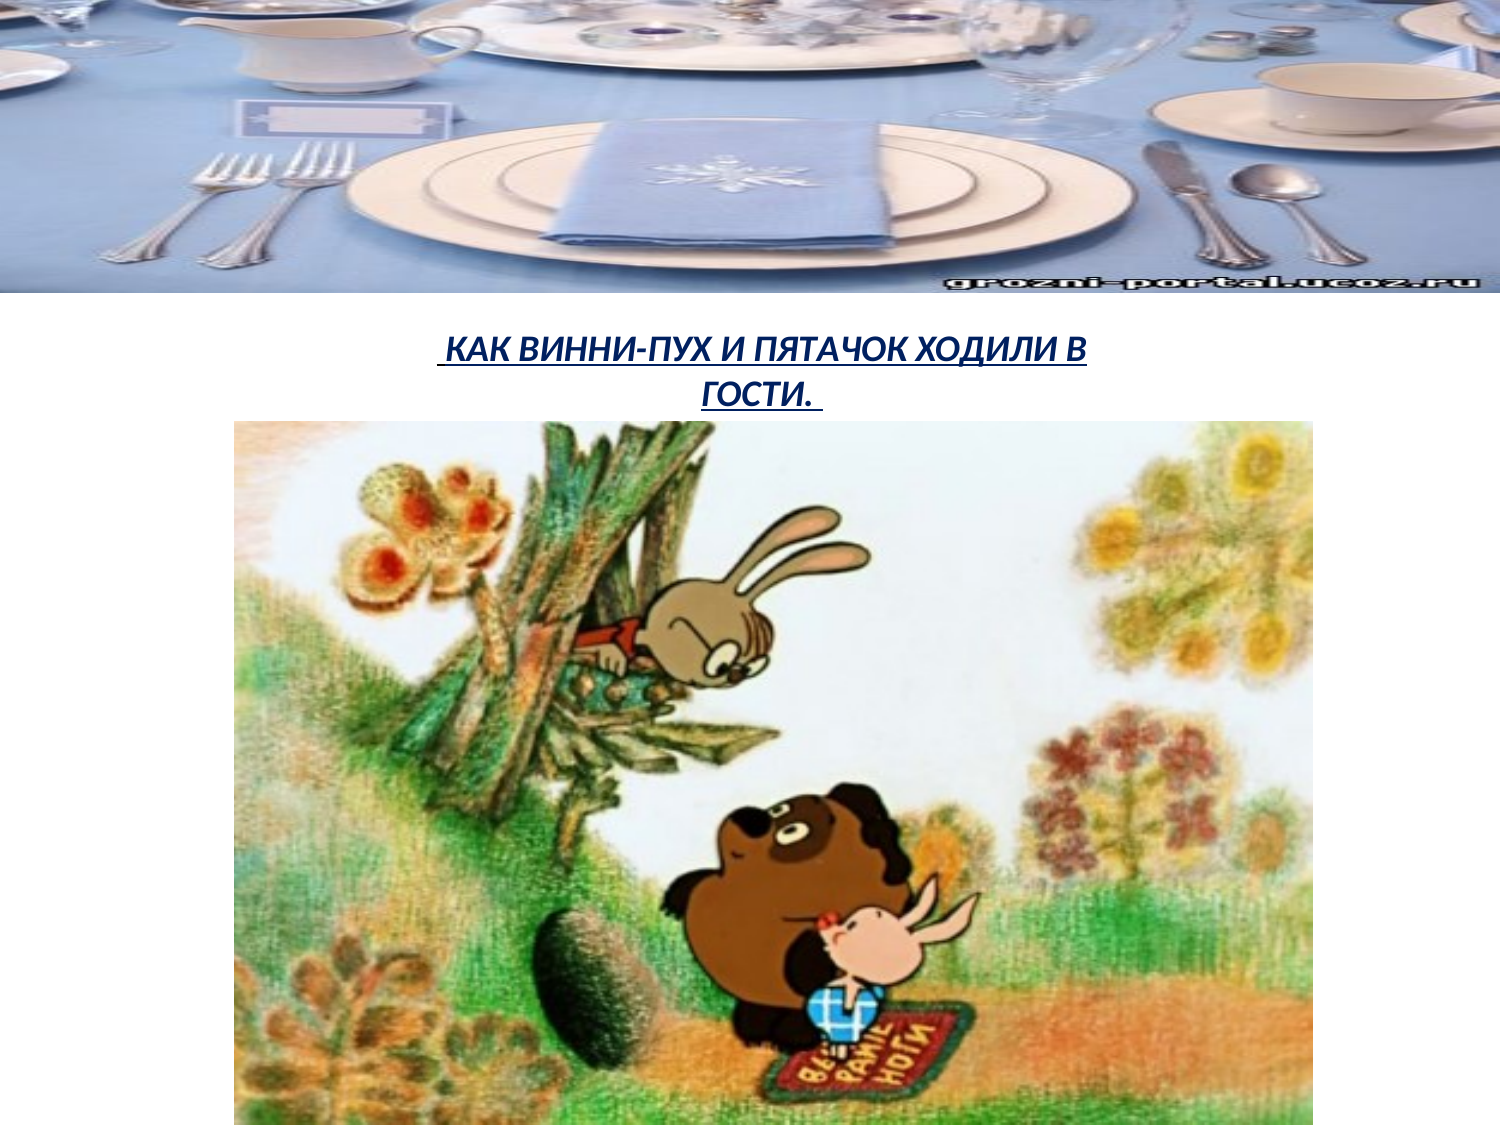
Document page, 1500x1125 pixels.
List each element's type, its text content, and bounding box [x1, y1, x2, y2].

picture [234, 421, 1313, 1125]
text_box КАК ВИННИ-ПУХ И ПЯТAЧОК ХОДИЛИ В ГОСТИ. [375, 316, 1149, 420]
picture [0, 0, 1500, 294]
